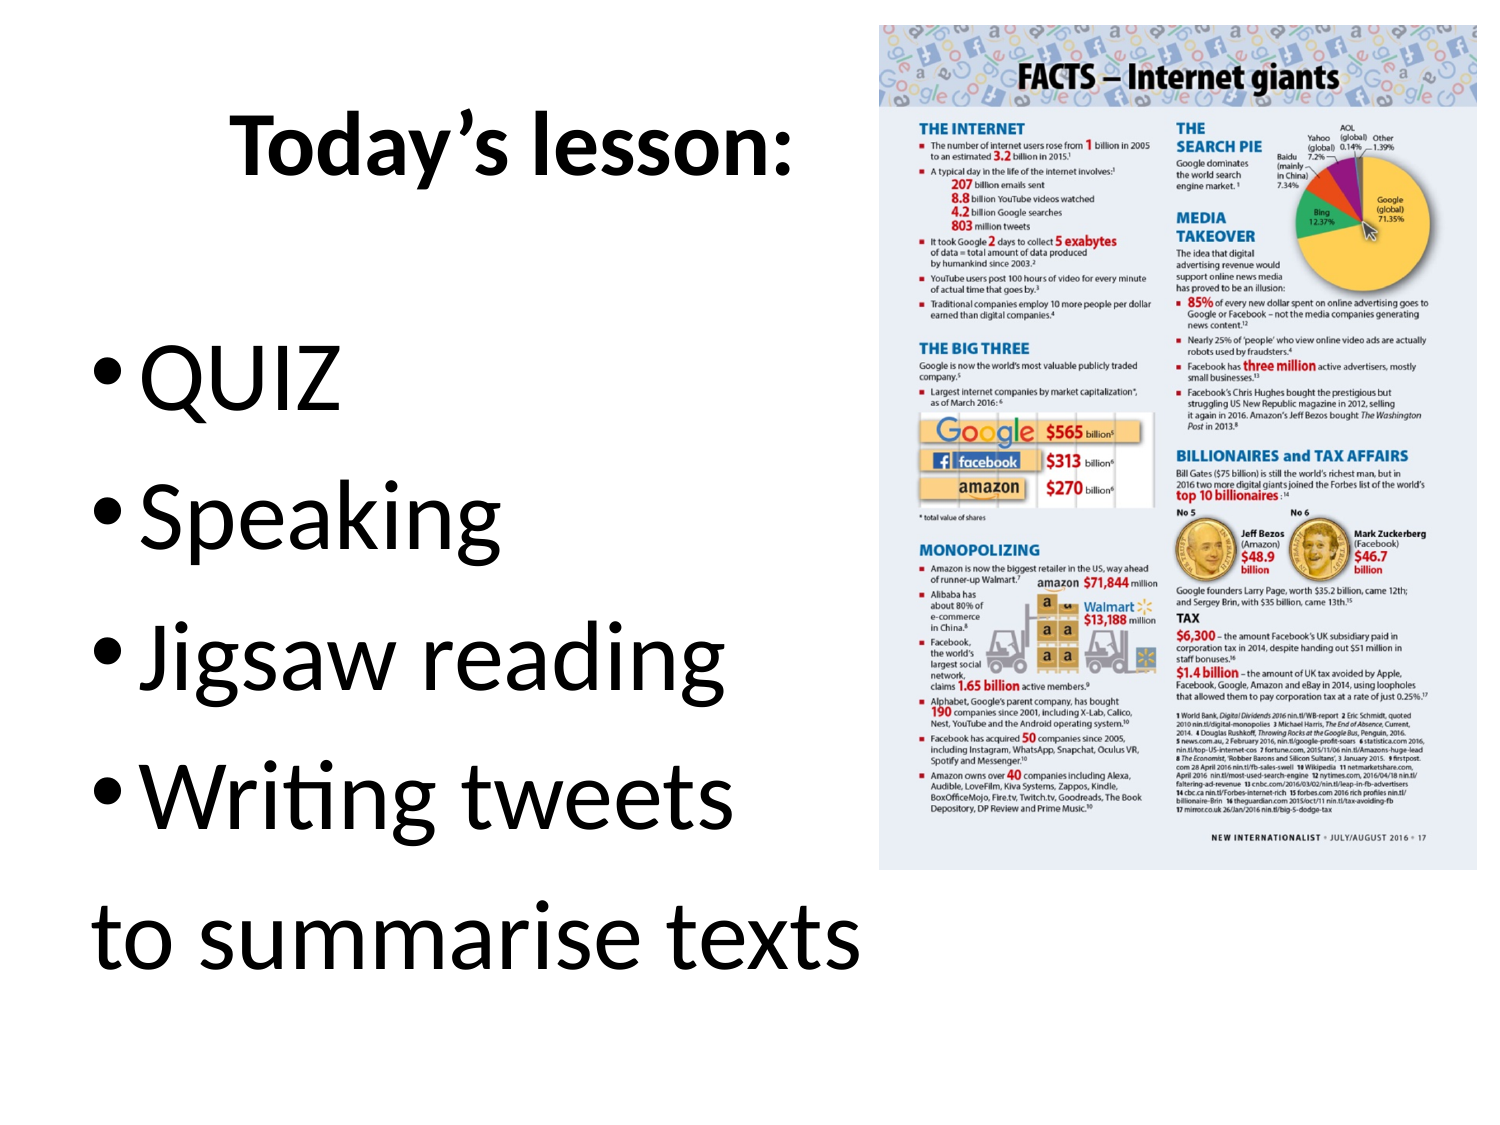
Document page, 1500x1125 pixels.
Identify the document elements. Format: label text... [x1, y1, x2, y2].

list QUIZ Speaking Jigsaw reading Writing tweets to summarise texts [75, 302, 1425, 1005]
picture [879, 24, 1478, 870]
title Today’s lesson: [75, 45, 874, 233]
